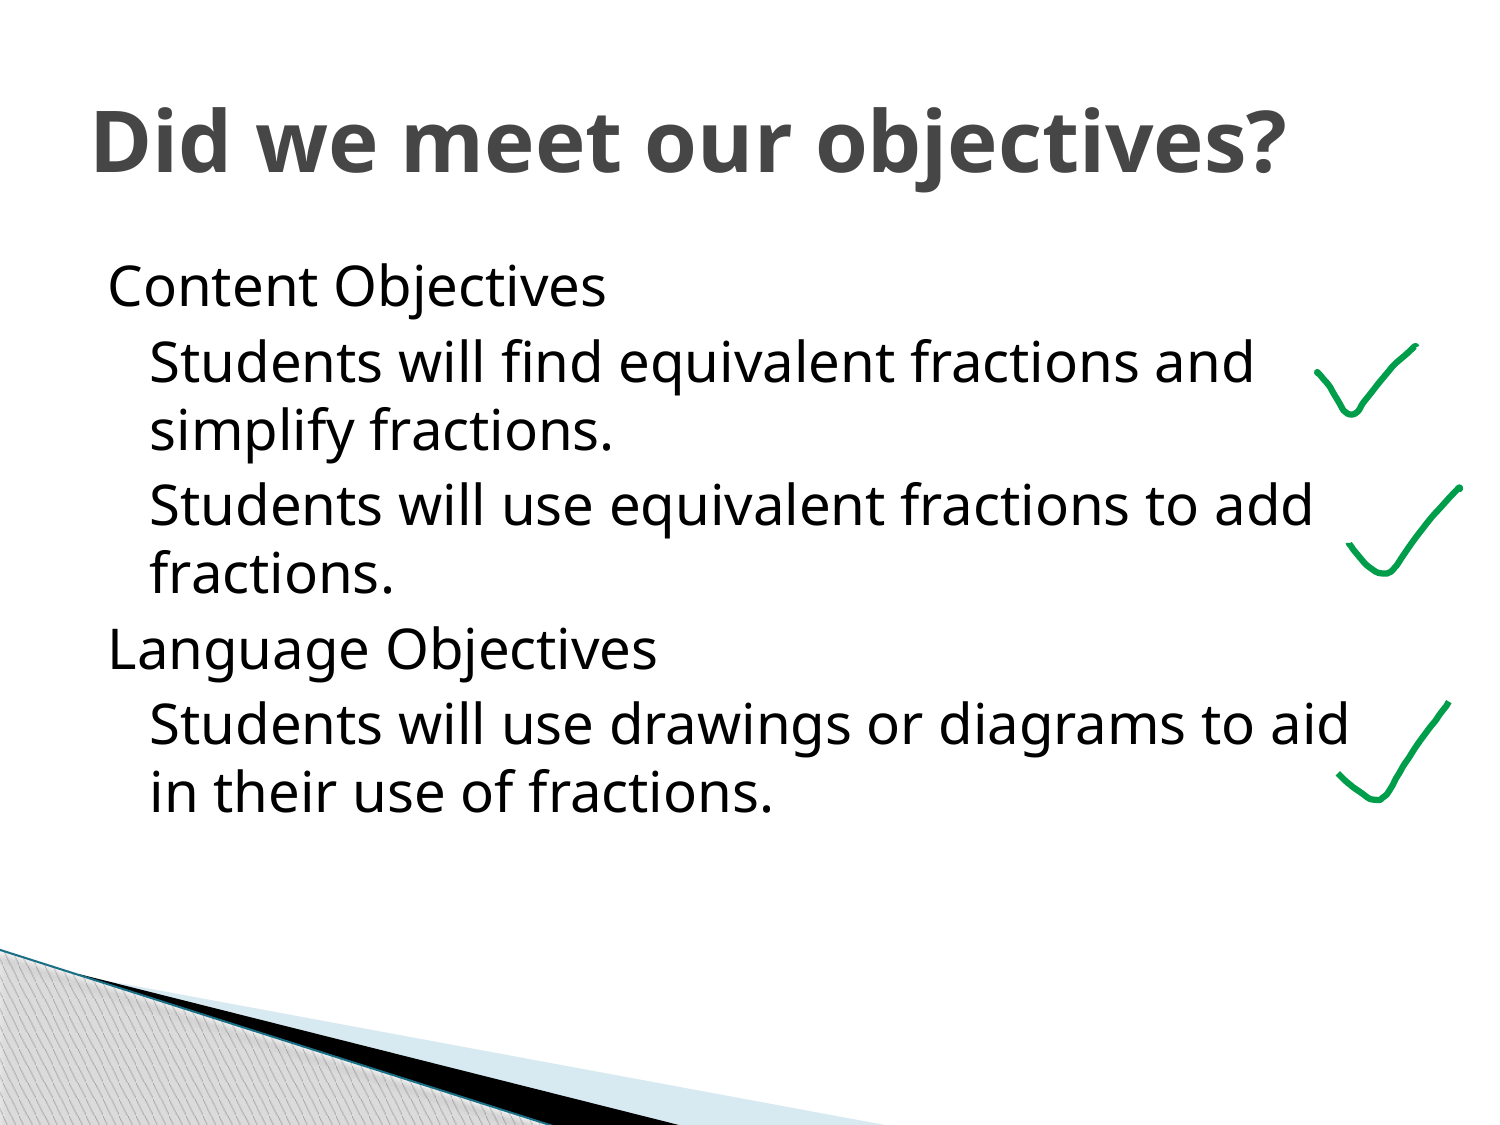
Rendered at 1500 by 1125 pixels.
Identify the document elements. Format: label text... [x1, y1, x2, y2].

list Content Objectives Students will find equivalent fractions and simplify fractions. Students will use equivalent fractions to add fractions. Language Objectives Students will use drawings or diagrams to aid in their use of fractions. [75, 243, 1425, 986]
text_box [1316, 345, 1418, 416]
text_box [1337, 701, 1450, 801]
text_box [1348, 486, 1461, 575]
title Did we meet our objectives? [75, 45, 1425, 233]
